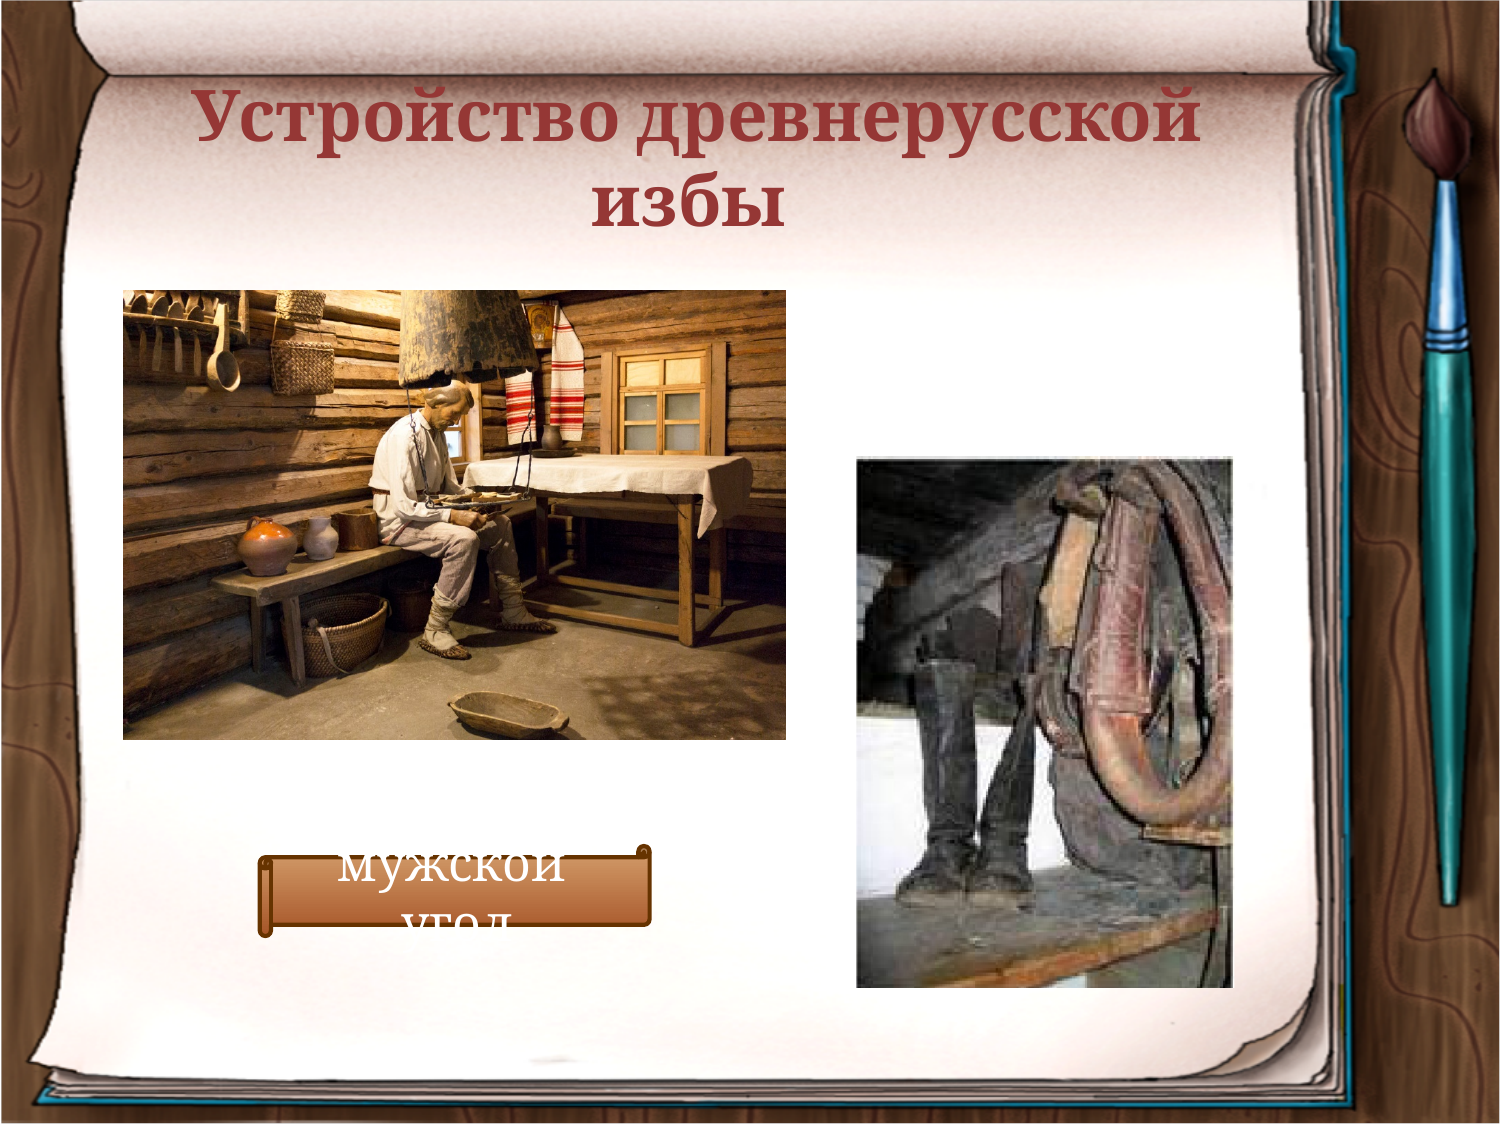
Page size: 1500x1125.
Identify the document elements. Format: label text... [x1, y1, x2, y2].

title Устройство древнерусской избы [100, 61, 1294, 249]
picture [0, 0, 1500, 1125]
text_box мужской угол [257, 843, 652, 939]
